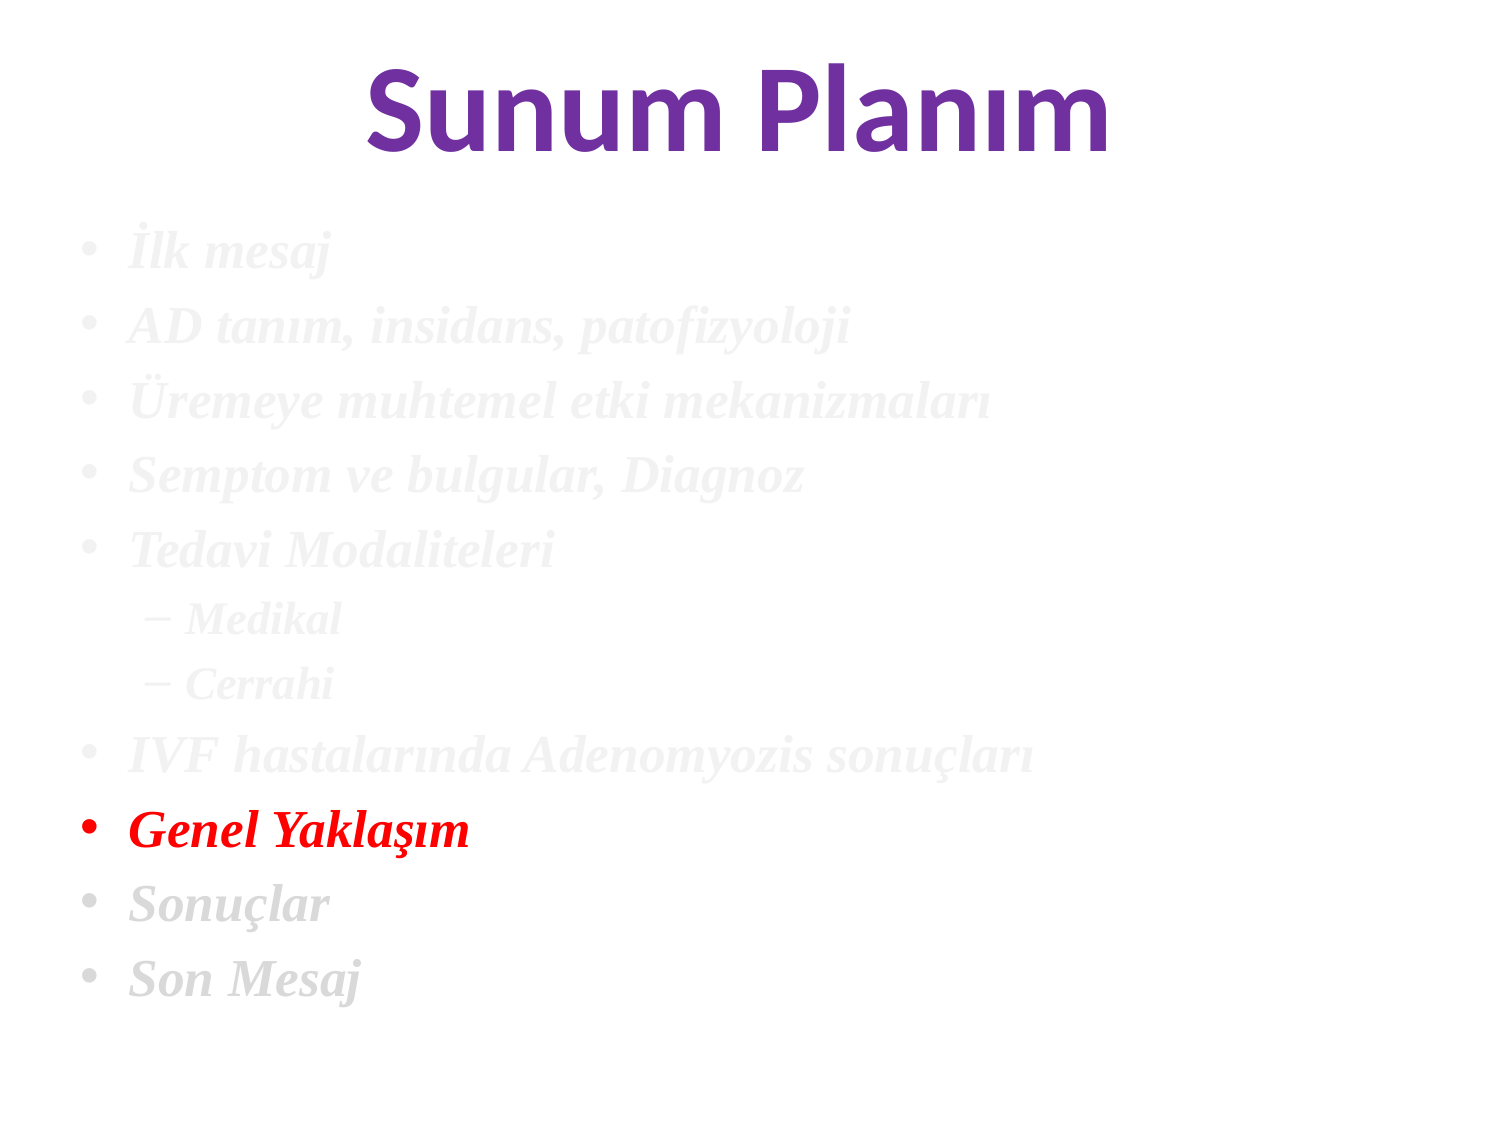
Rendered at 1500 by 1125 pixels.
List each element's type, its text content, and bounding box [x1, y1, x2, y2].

title Sunum Planım [64, 7, 1415, 195]
list İlk mesaj AD tanım, insidans, patofizyoloji Üremeye muhtemel etki mekanizmaları Semptom ve bulgular, Diagnoz Tedavi Modaliteleri Medikal Cerrahi IVF hastalarında Adenomyozis sonuçları Genel Yaklaşım Sonuçlar Son Mesaj [64, 208, 1415, 1024]
